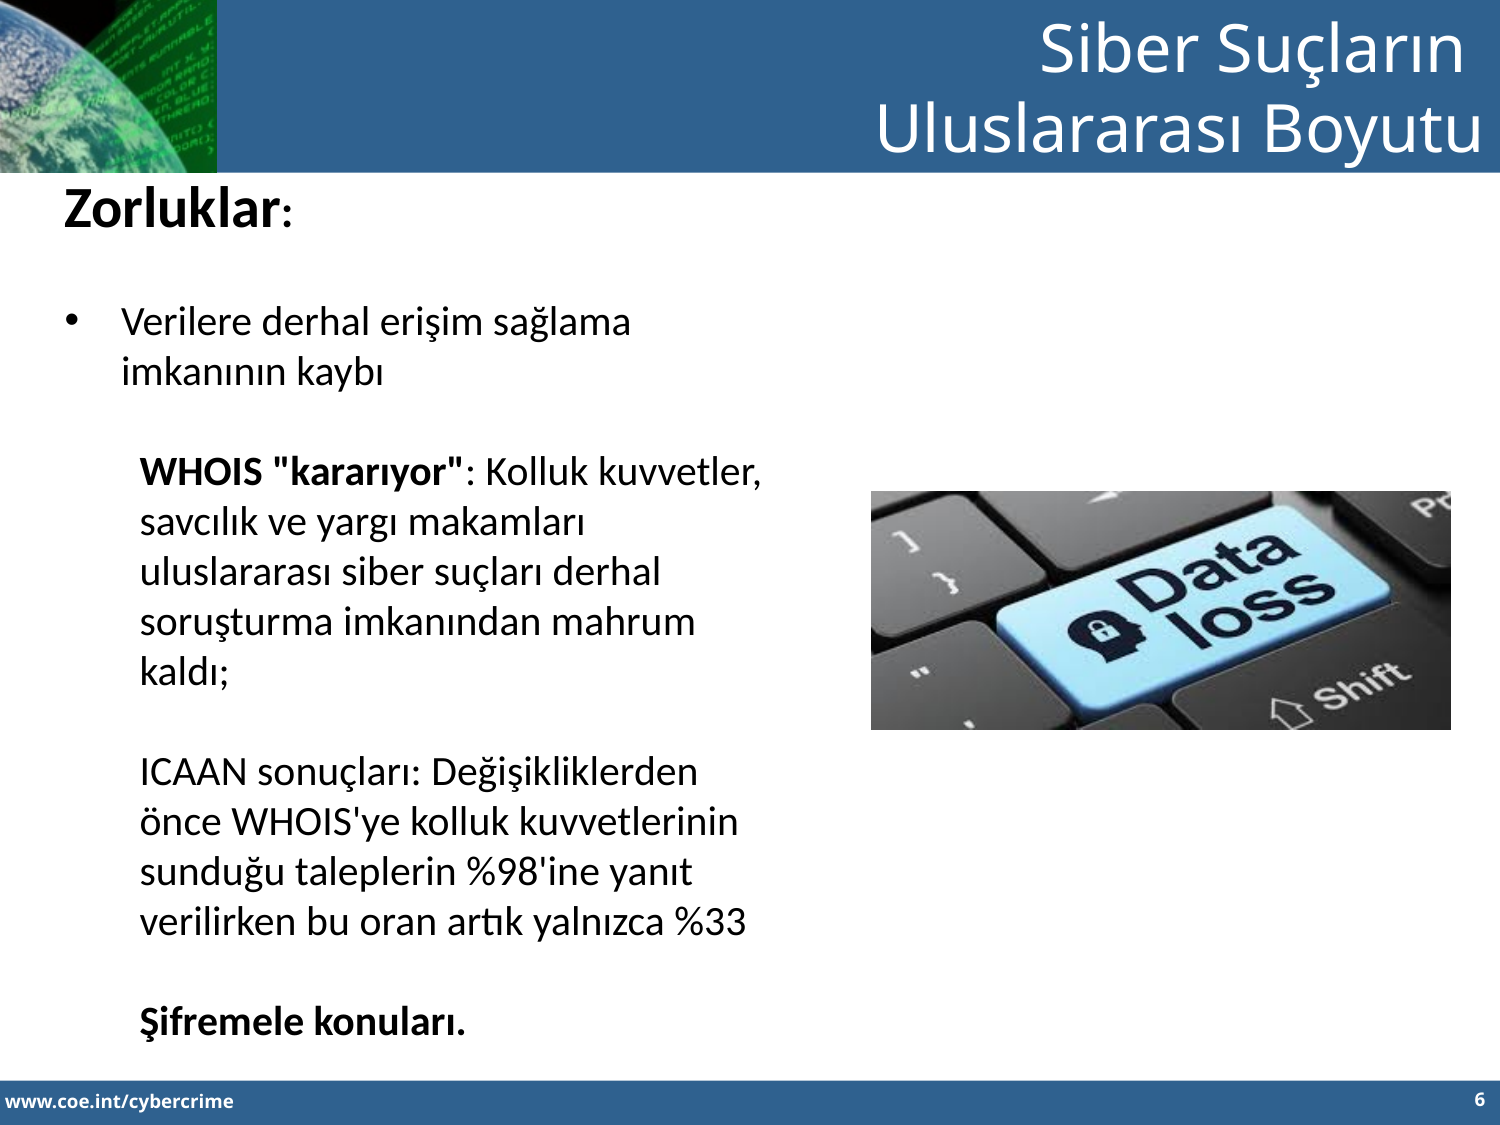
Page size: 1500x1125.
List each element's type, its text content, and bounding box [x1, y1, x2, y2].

picture [871, 491, 1451, 730]
slide_number 6 [1149, 1079, 1500, 1125]
picture [0, 1, 217, 173]
text_box Siber Suçların Uluslararası Boyutu [329, 9, 1500, 162]
text_box Zorluklar: Verilere derhal erişim sağlama imkanının kaybı WHOIS "kararıyor": Kolluk kuvvetler, savcılık ve yargı makamları uluslararası siber suçları derhal soruşturma imkanından mahrum kaldı; ICAAN sonuçları: Değişikliklerden önce WHOIS'ye kolluk kuvvetlerinin sunduğu taleplerin %98'ine yanıt verilirken bu oran artık yalnızca %33 Şifremele konuları. [49, 161, 800, 1052]
